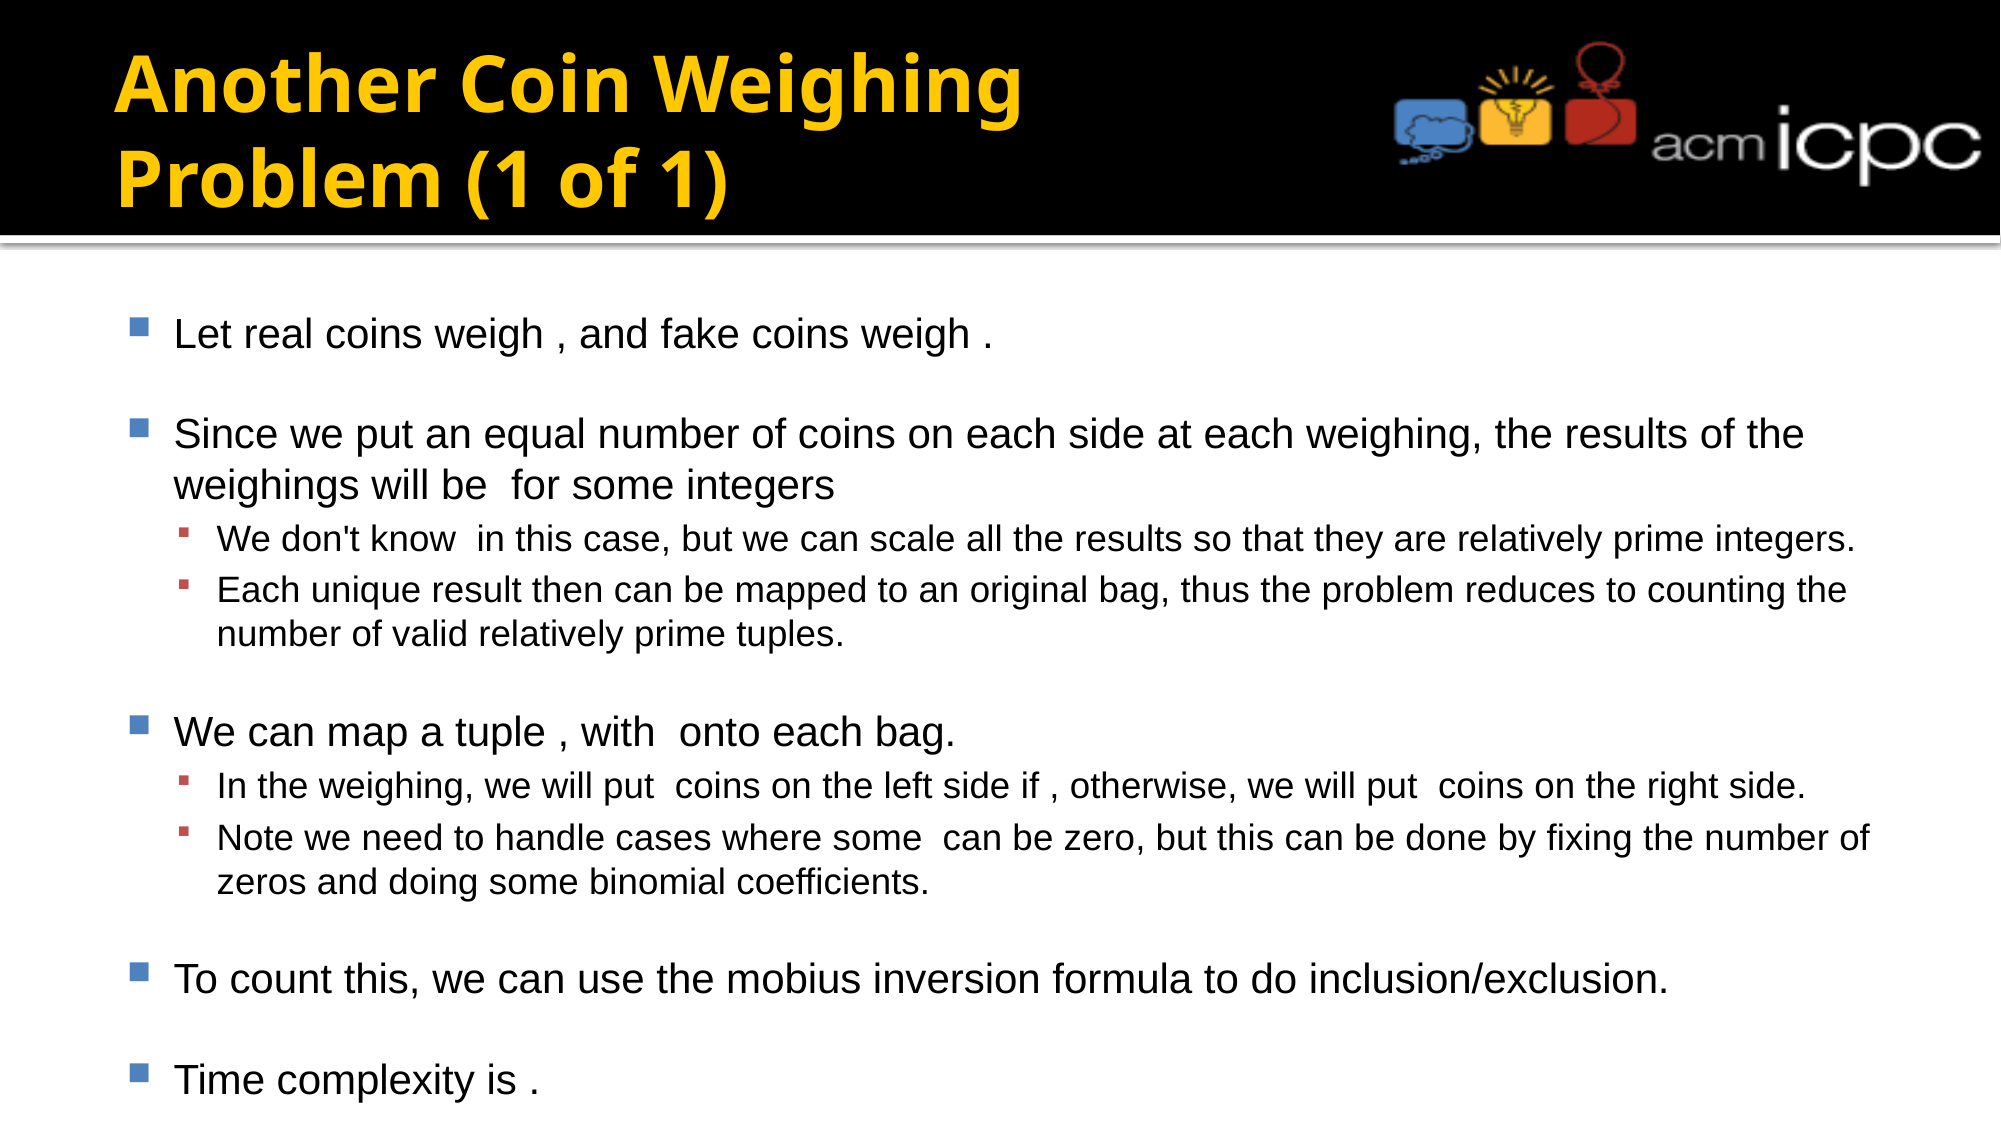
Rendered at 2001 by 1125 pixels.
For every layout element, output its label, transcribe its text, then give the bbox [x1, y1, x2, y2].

title Another Coin Weighing Problem (1 of 1) [99, 25, 1350, 231]
picture [1366, 24, 2000, 191]
